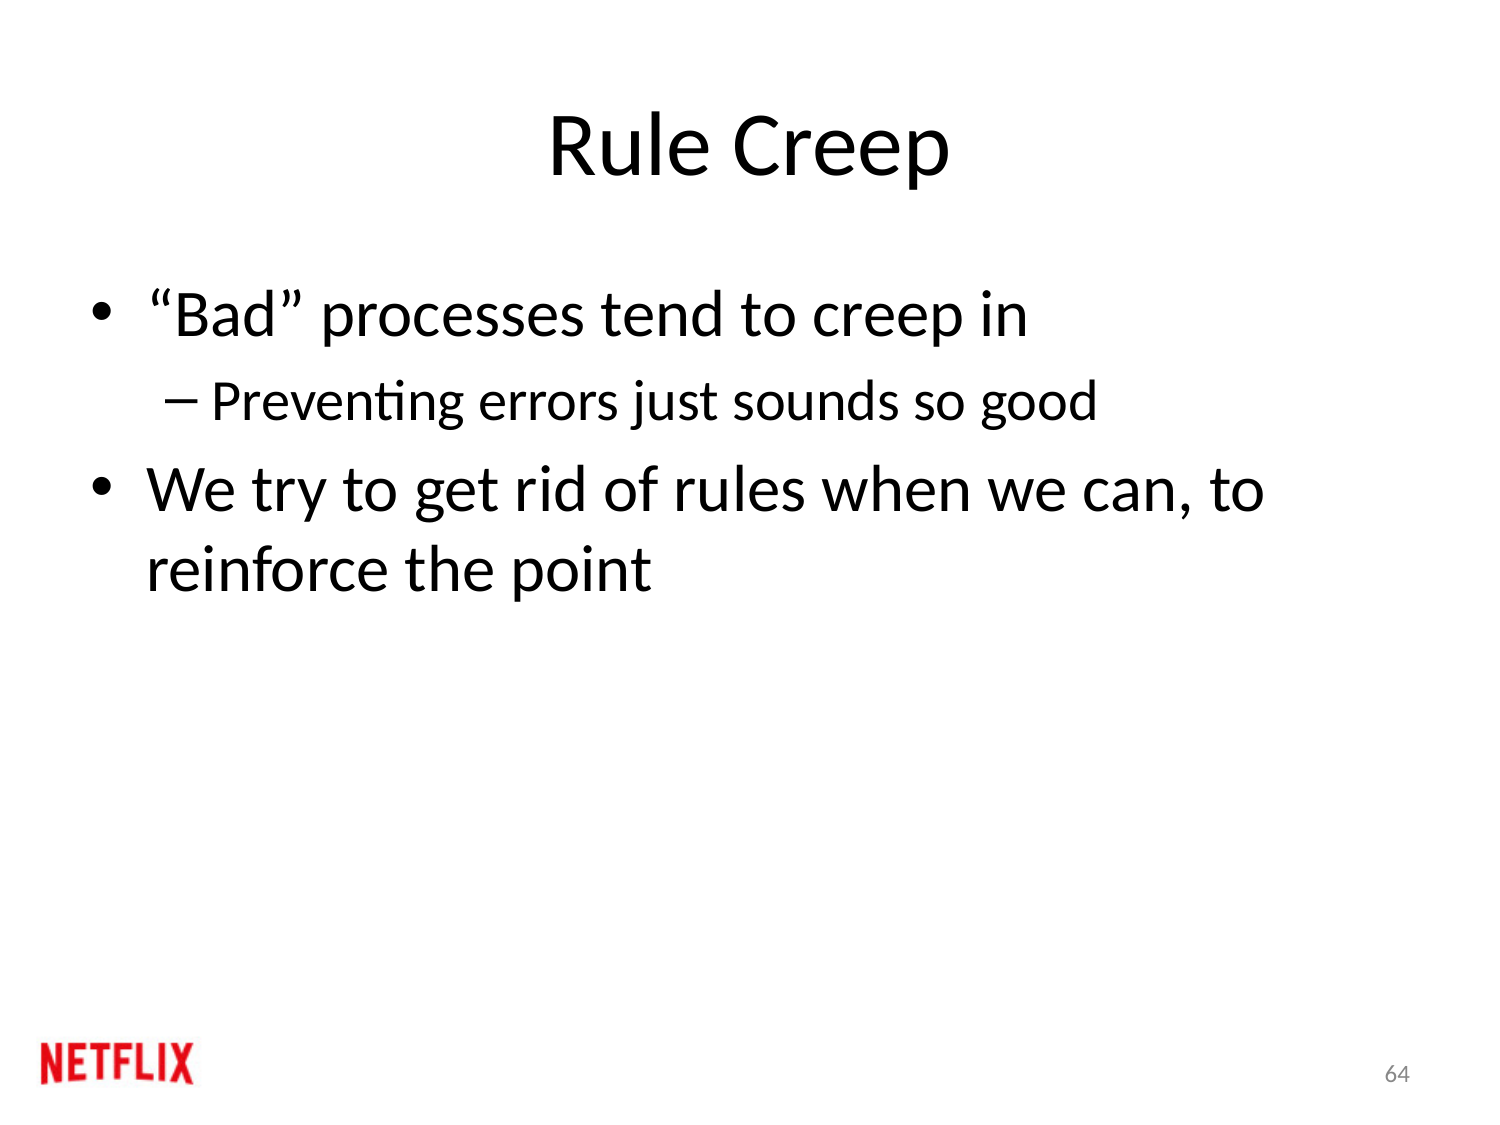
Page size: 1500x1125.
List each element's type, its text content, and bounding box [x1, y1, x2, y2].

picture [24, 1024, 211, 1104]
slide_number ‹#› [1074, 1042, 1425, 1103]
list “Bad” processes tend to creep in Preventing errors just sounds so good We try to get rid of rules when we can, to reinforce the point [75, 262, 1425, 1005]
title Rule Creep [75, 45, 1425, 233]
